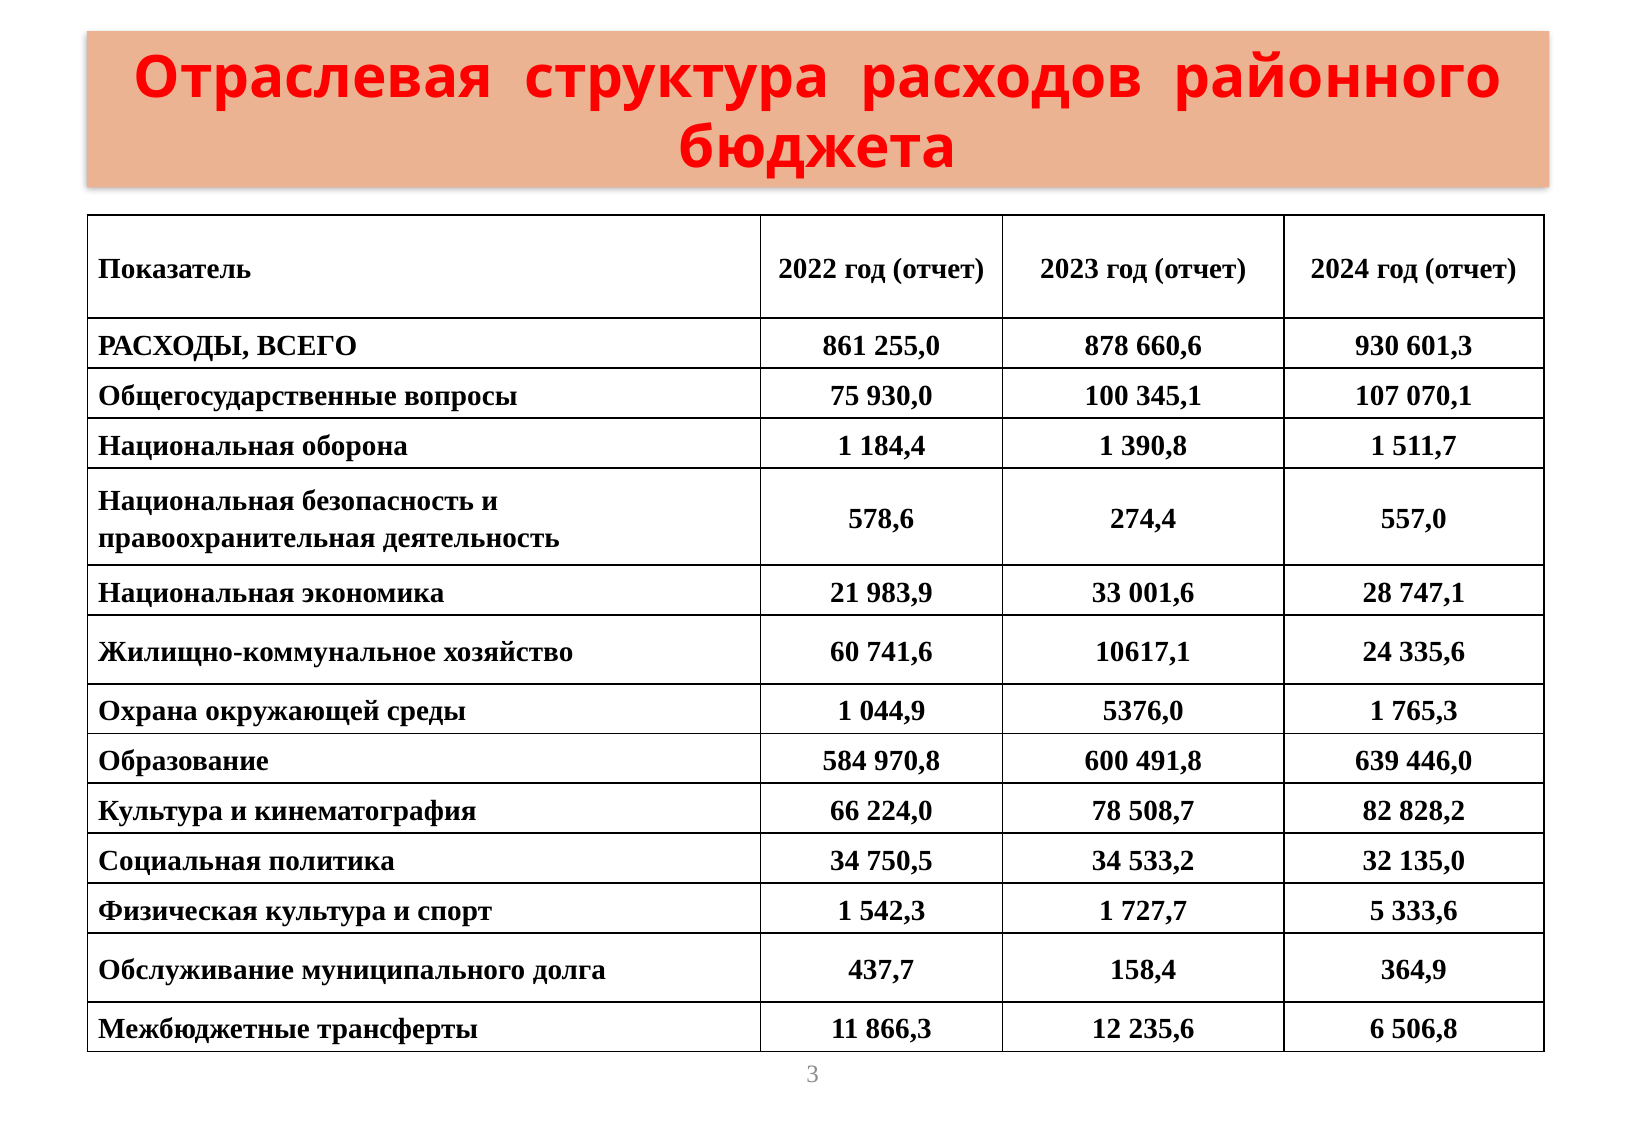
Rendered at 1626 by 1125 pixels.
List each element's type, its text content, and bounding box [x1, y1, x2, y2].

table_cell 364,9 [1285, 934, 1543, 1000]
table_cell Национальная безопасность и правоохранительная деятельность [88, 469, 760, 564]
table_cell 34 533,2 [1003, 834, 1283, 882]
table_header 2022 год (отчет) [761, 216, 1002, 317]
table_cell 5 333,6 [1285, 884, 1543, 932]
table_cell 639 446,0 [1285, 734, 1543, 782]
table_cell 600 491,8 [1003, 734, 1283, 782]
table_cell 107 070,1 [1285, 369, 1543, 417]
table_cell 12 235,6 [1003, 1003, 1142, 1051]
table_cell 33 001,6 [1003, 566, 1283, 614]
table_cell 75 930,0 [761, 369, 1002, 417]
table_cell Культура и кинематография [88, 784, 760, 832]
table_cell 1 542,3 [761, 884, 1002, 932]
table_cell 1 511,7 [1285, 419, 1543, 467]
table_cell РАСХОДЫ, ВСЕГО [88, 319, 760, 367]
table_cell 158,4 [1003, 934, 1283, 1001]
table_cell 34 750,5 [761, 834, 1002, 882]
table_cell 21 983,9 [761, 566, 1002, 614]
table_cell 10617,1 [1003, 616, 1283, 683]
table_cell 578,6 [761, 469, 1002, 564]
table_cell Жилищно-коммунальное хозяйство [88, 616, 760, 683]
table_cell 861 255,0 [761, 319, 1002, 367]
table_cell Образование [88, 734, 760, 782]
table_header Показатель [88, 216, 760, 317]
table_cell 82 828,2 [1285, 784, 1543, 832]
table_cell 5376,0 [1003, 685, 1283, 733]
table_cell Социальная политика [88, 834, 760, 882]
table_cell Обслуживание муниципального долга [88, 934, 760, 1001]
title Отраслевая структура расходов районного бюджета [86, 31, 1550, 188]
table_cell Национальная экономика [88, 566, 760, 614]
slide_number 3 [555, 1042, 1070, 1103]
table_cell Национальная оборона [88, 419, 760, 467]
text_box [1164, 1024, 1544, 1100]
table_cell Физическая культура и спорт [88, 884, 760, 932]
table_cell 557,0 [1285, 469, 1543, 564]
table_cell 930 601,3 [1285, 319, 1543, 367]
table_cell 1 184,4 [761, 419, 1002, 467]
table_cell 584 970,8 [761, 734, 1002, 782]
table_cell 11 866,3 [761, 1003, 1002, 1042]
table_cell Общегосударственные вопросы [88, 369, 760, 417]
table_cell 1 390,8 [1003, 419, 1283, 467]
table_cell 437,7 [761, 934, 1002, 1001]
table_cell 60 741,6 [761, 616, 1002, 683]
table_cell 1 727,7 [1003, 884, 1283, 932]
table_cell Межбюджетные трансферты [88, 1003, 760, 1051]
table_cell 1 765,3 [1285, 685, 1543, 733]
table_cell 1 044,9 [761, 685, 1002, 733]
table_cell 24 335,6 [1285, 616, 1543, 683]
table_cell 878 660,6 [1003, 319, 1283, 367]
table_header 2024 год (отчет) [1285, 216, 1543, 317]
table_cell 32 135,0 [1285, 834, 1543, 882]
table_cell Охрана окружающей среды [88, 685, 760, 733]
table_cell 274,4 [1003, 469, 1283, 564]
table_cell 100 345,1 [1003, 369, 1283, 417]
table_cell 28 747,1 [1285, 566, 1543, 614]
table_header 2023 год (отчет) [1003, 216, 1283, 317]
table_cell 78 508,7 [1003, 784, 1283, 832]
table_cell 66 224,0 [761, 784, 1002, 832]
